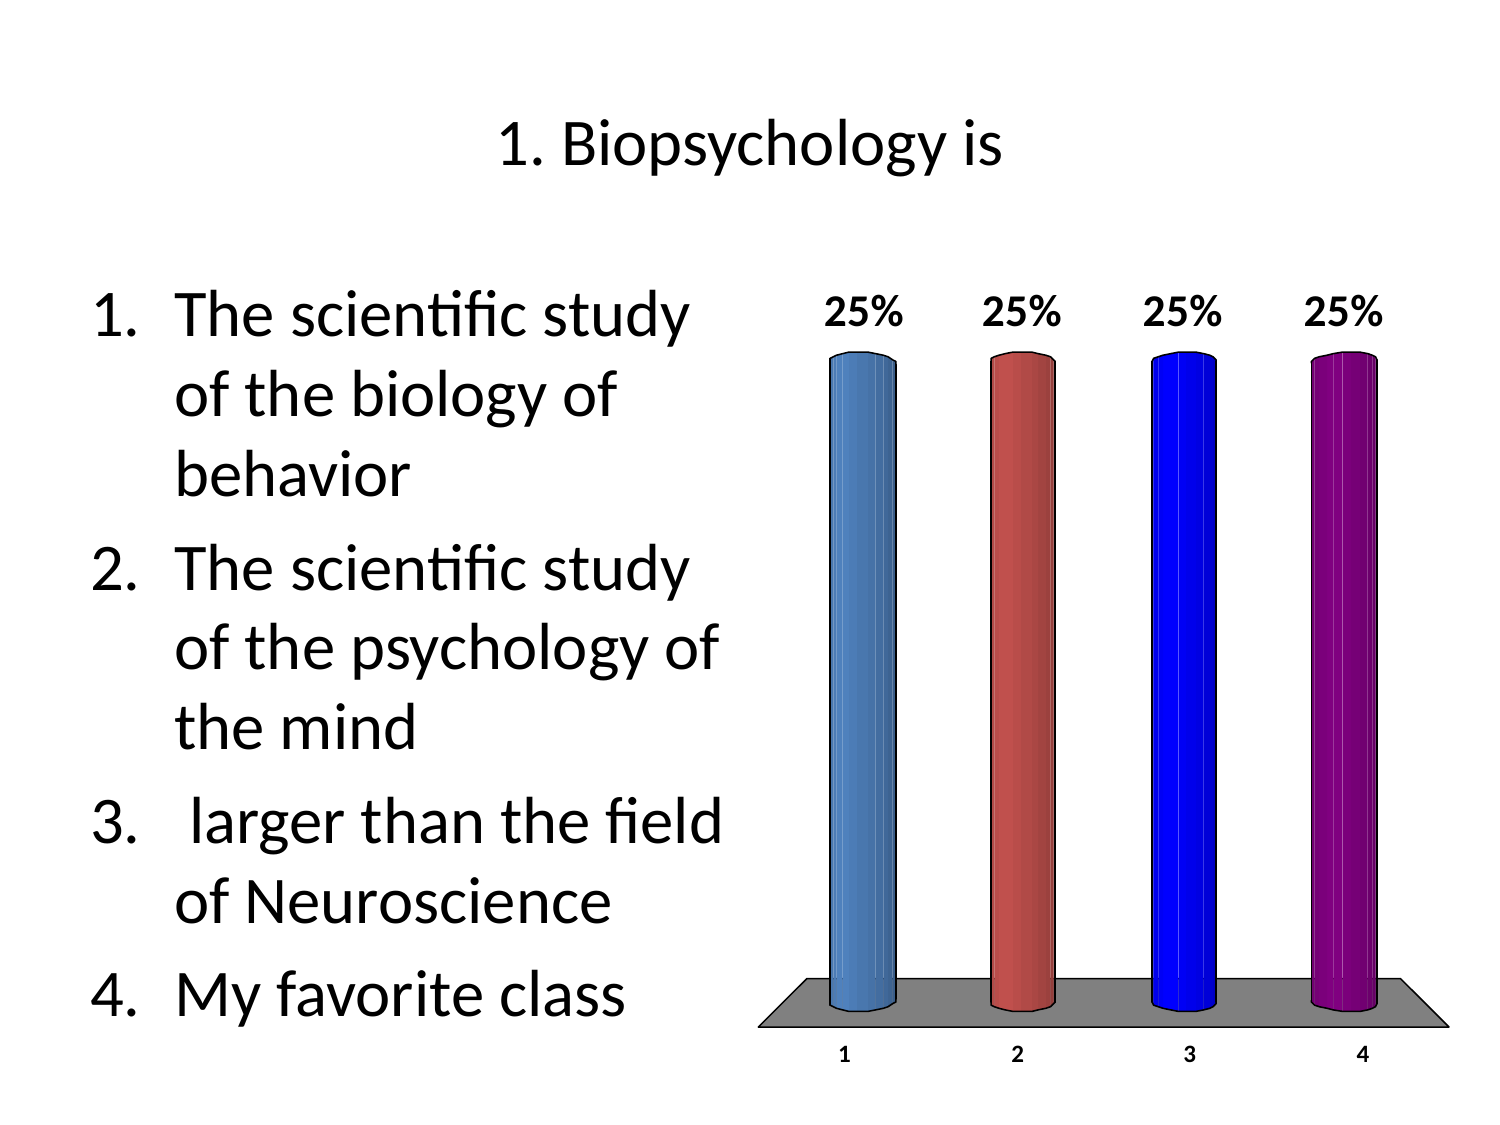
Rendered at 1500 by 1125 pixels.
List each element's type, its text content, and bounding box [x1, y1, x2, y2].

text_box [739, 270, 1490, 1115]
title 1. Biopsychology is [75, 45, 1425, 233]
list The scientific study of the biology of behavior The scientific study of the psychology of the mind larger than the field of Neuroscience My favorite class [75, 262, 750, 1005]
